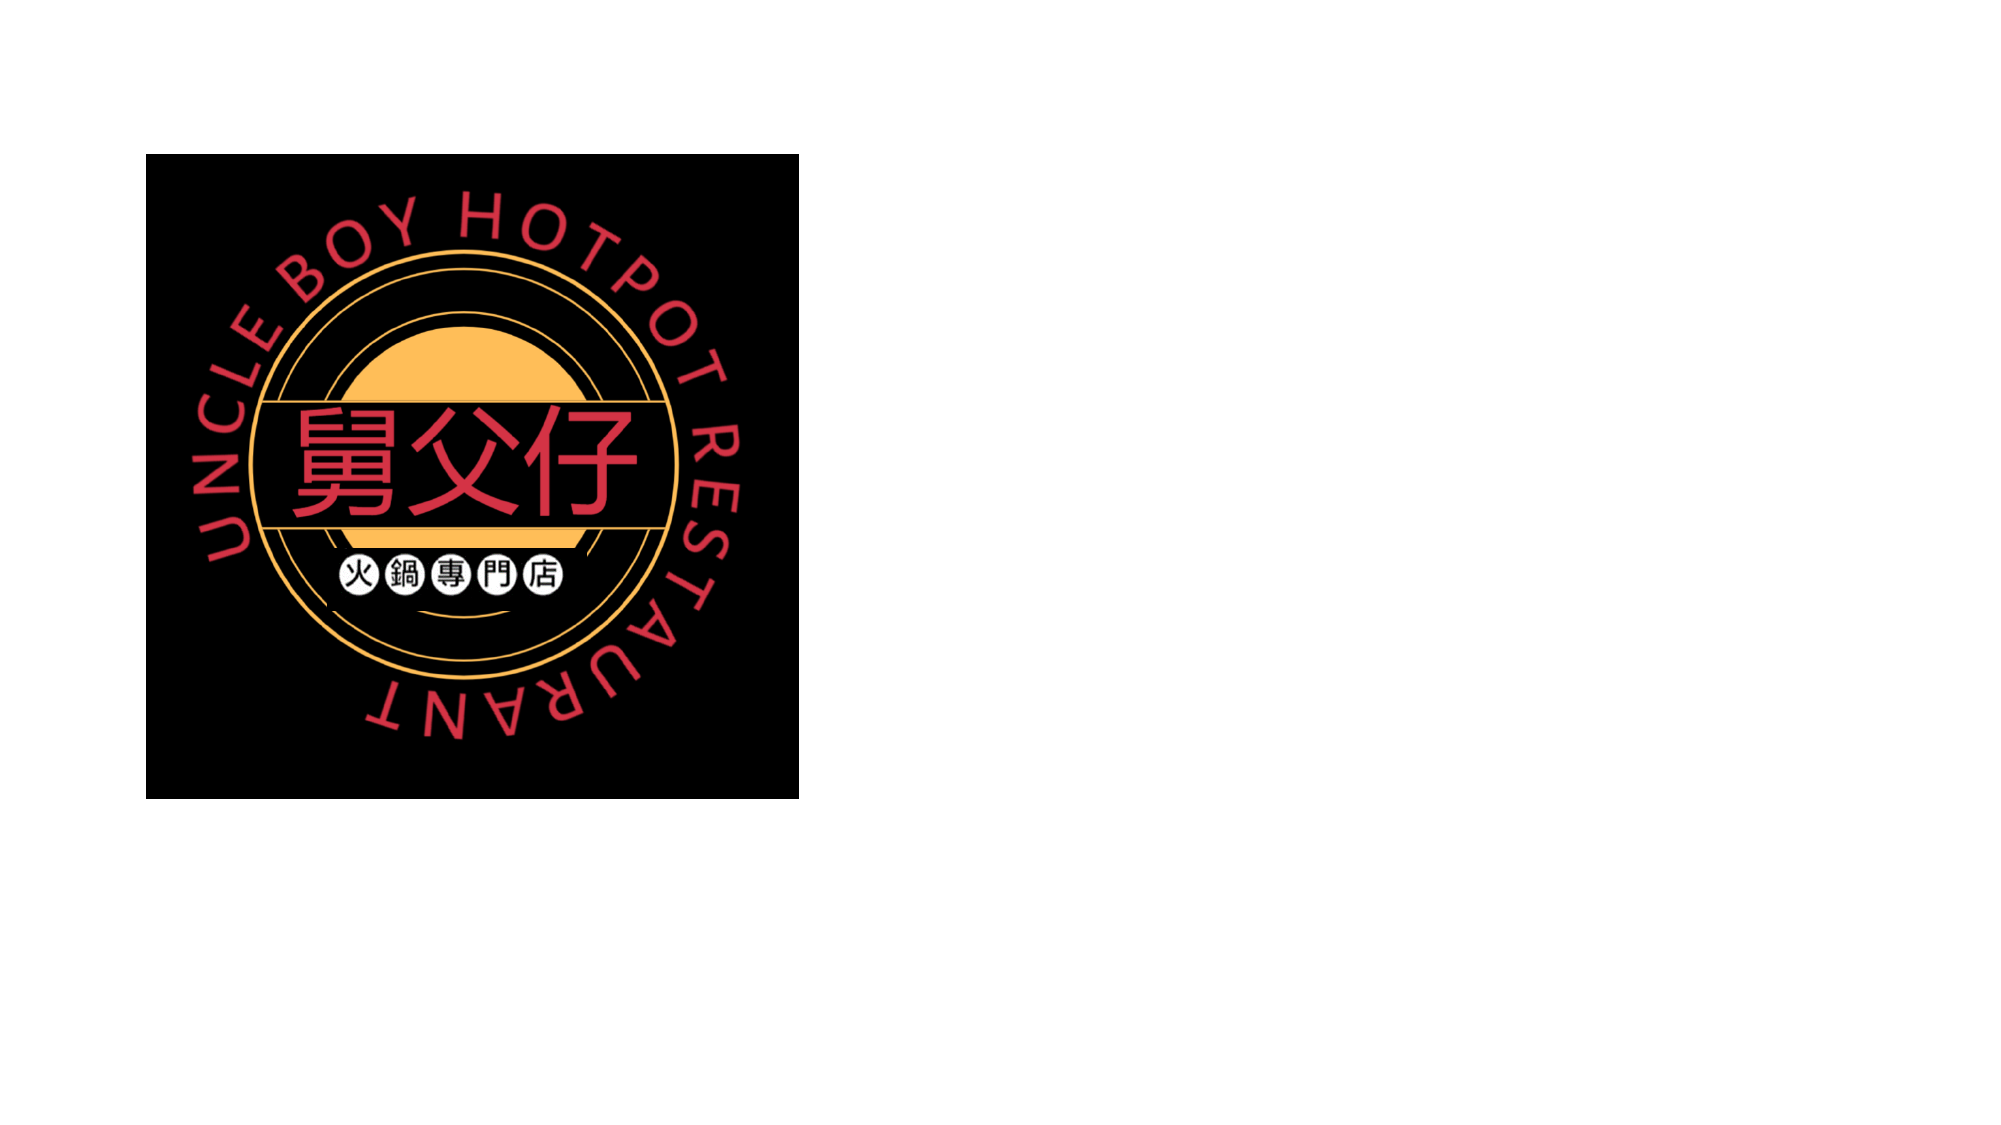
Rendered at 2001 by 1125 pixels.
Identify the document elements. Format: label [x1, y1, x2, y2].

picture [146, 154, 799, 799]
